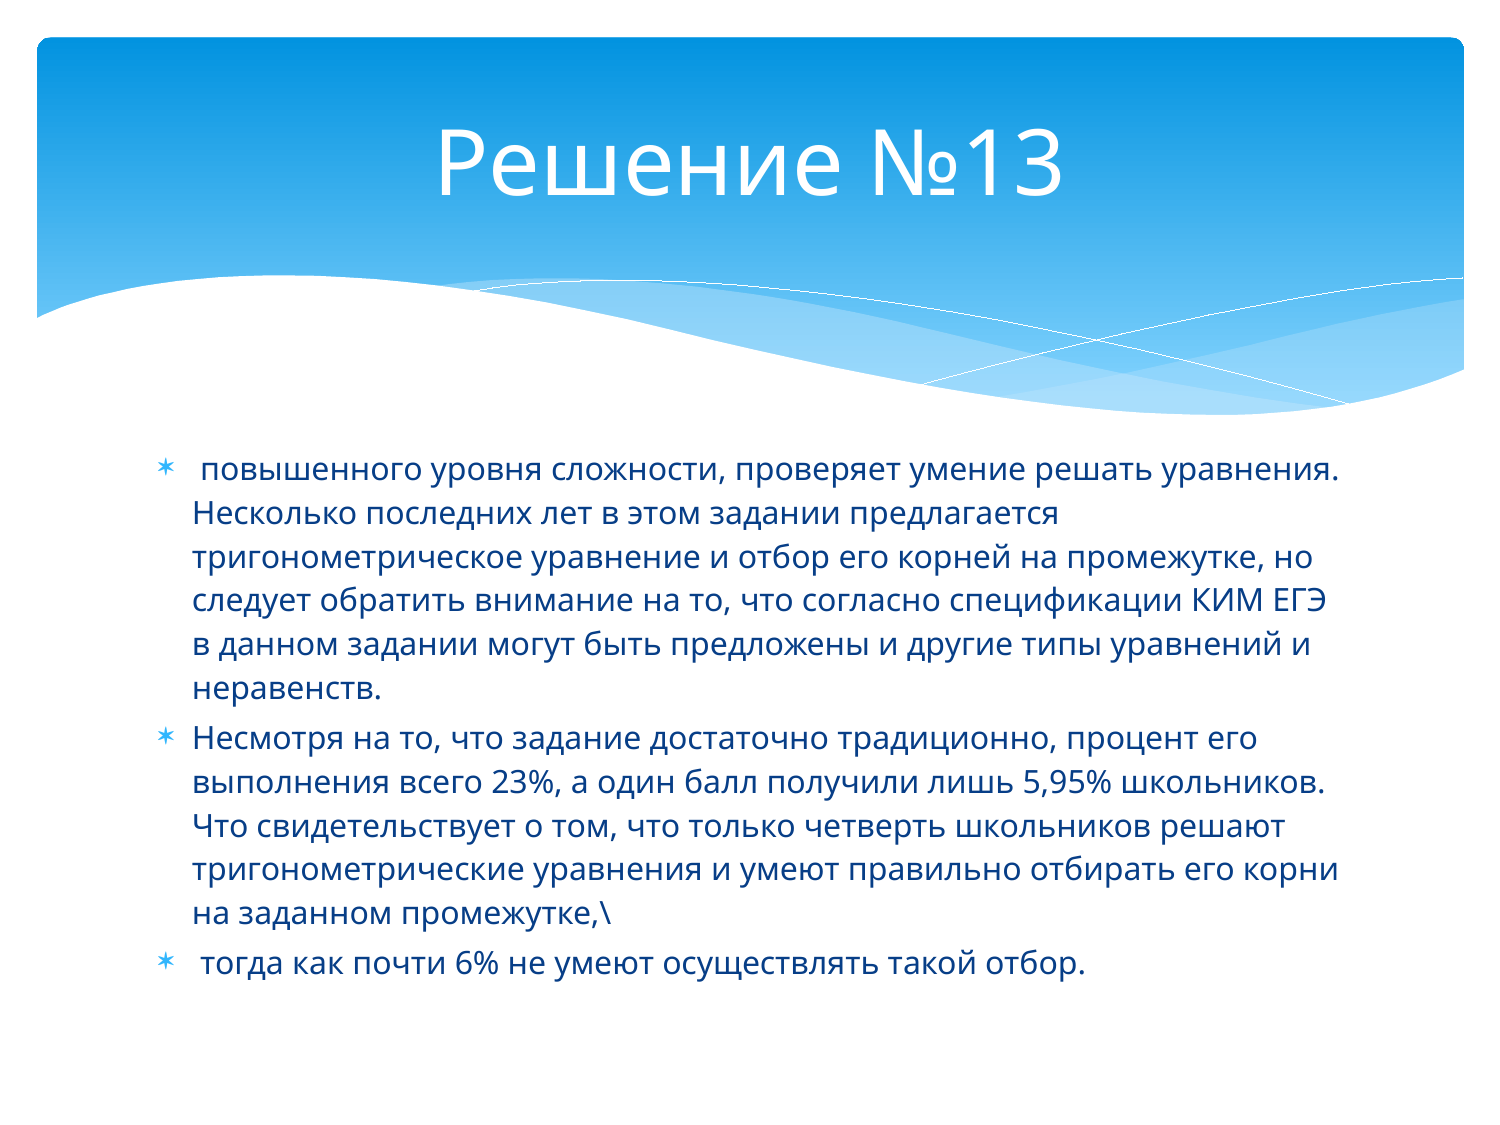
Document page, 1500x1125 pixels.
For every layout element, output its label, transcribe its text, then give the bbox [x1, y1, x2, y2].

title Решение №13 [75, 55, 1425, 261]
list повышенного уровня сложности, проверяет умение решать уравнения. Несколько последних лет в этом задании предлагается тригонометрическое уравнение и отбор его корней на промежутке, но следует обратить внимание на то, что согласно спецификации КИМ ЕГЭ в данном задании могут быть предложены и другие типы уравнений и неравенств. Несмотря на то, что задание достаточно традиционно, процент его выполнения всего 23%, а один балл получили лишь 5,95% школьников. Что свидетельствует о том, что только четверть школьников решают тригонометрические уравнения и умеют правильно отбирать его корни на заданном промежутке,\ тогда как почти 6% не умеют осуществлять такой отбор. [143, 438, 1359, 1005]
